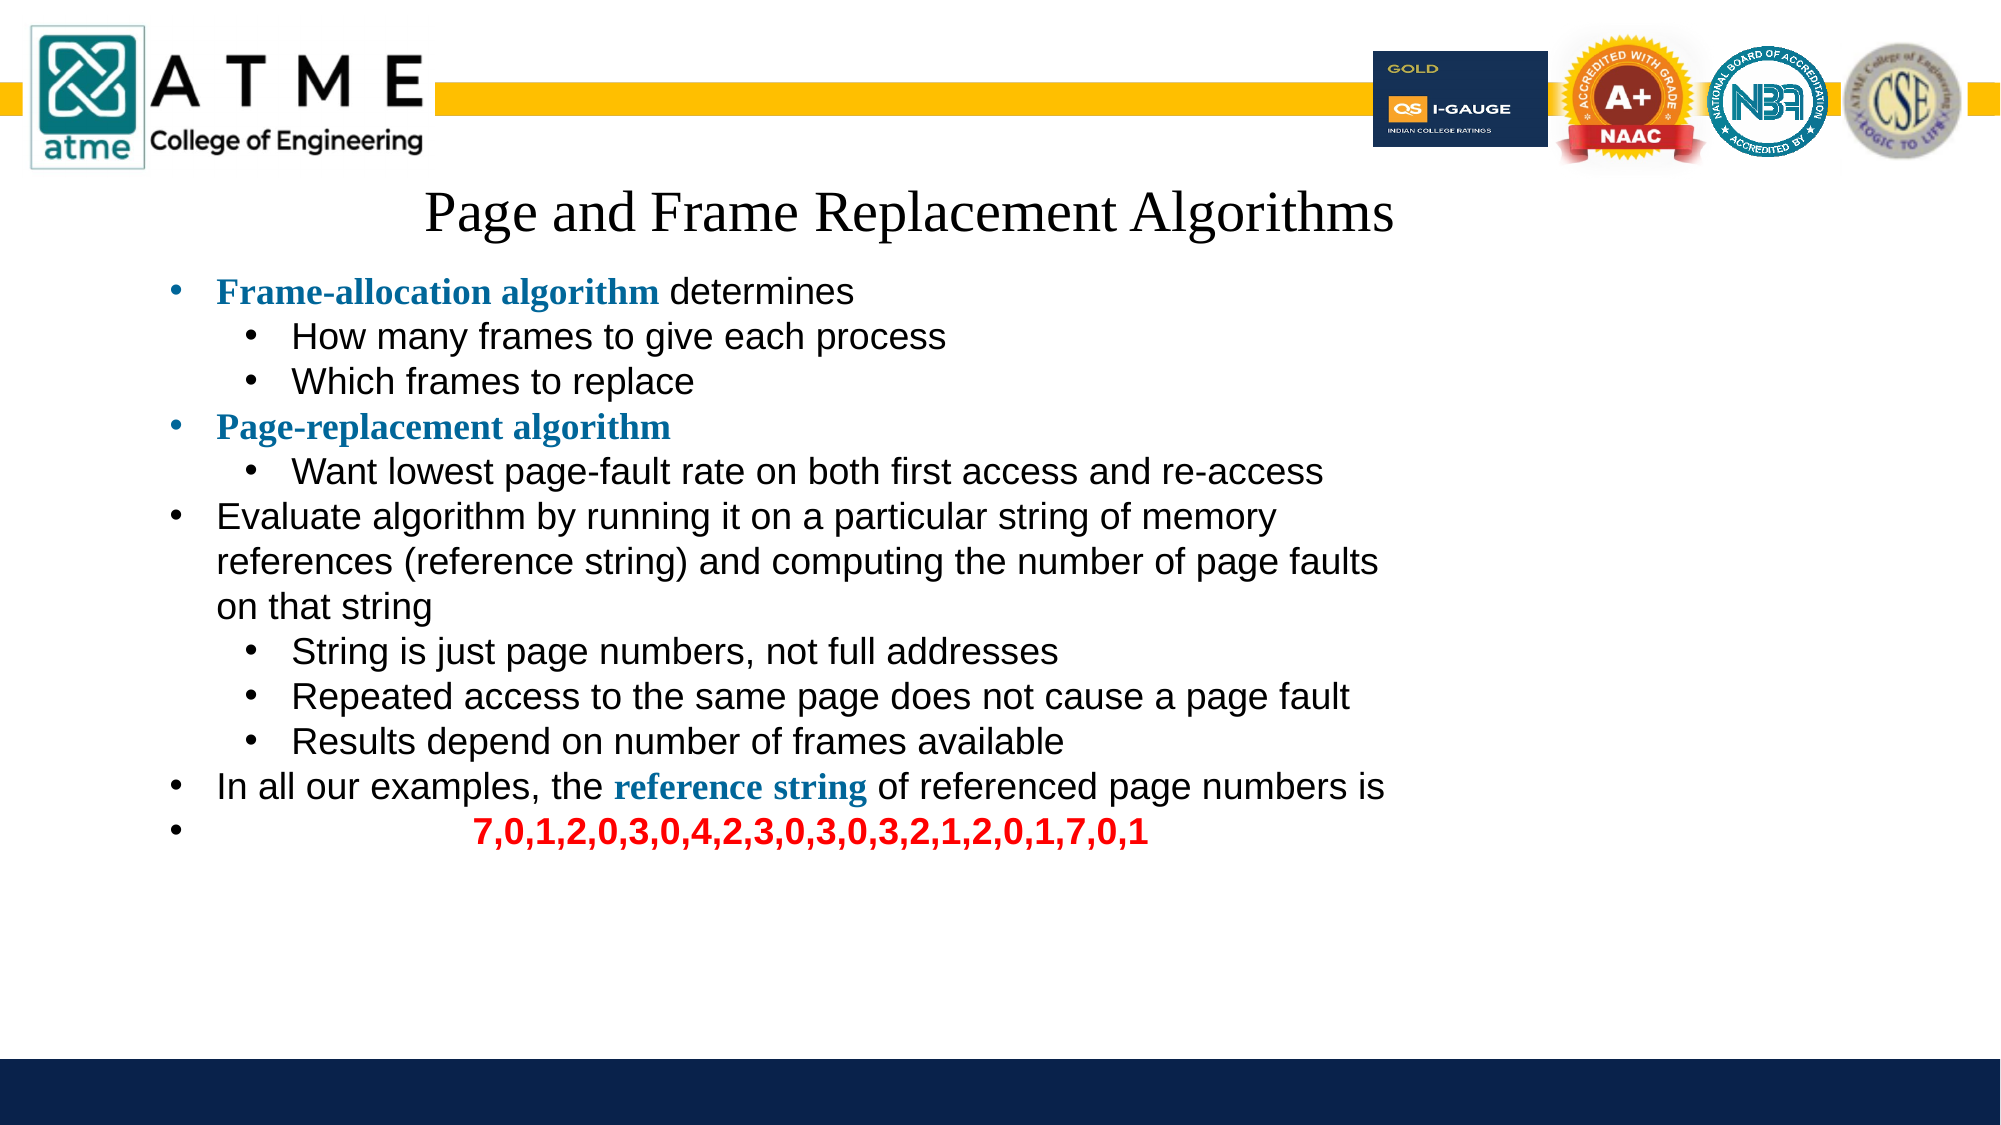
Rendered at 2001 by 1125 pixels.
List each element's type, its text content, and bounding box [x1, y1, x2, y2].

picture [1373, 20, 1828, 180]
picture [0, 1059, 2001, 1125]
list Frame-allocation algorithm determines How many frames to give each process Which frames to replace Page-replacement algorithm Want lowest page-fault rate on both first access and re-access Evaluate algorithm by running it on a particular string of memory references (reference string) and computing the number of page faults on that string String is just page numbers, not full addresses Repeated access to the same page does not cause a page fault Results depend on number of frames available In all our examples, the reference string of referenced page numbers is 7,0,1,2,0,3,0,4,2,3,0,3,0,3,2,1,2,0,1,7,0,1 [154, 259, 1415, 1064]
picture [22, 15, 435, 178]
picture [1840, 26, 1968, 176]
title Page and Frame Replacement Algorithms [409, 165, 1700, 260]
